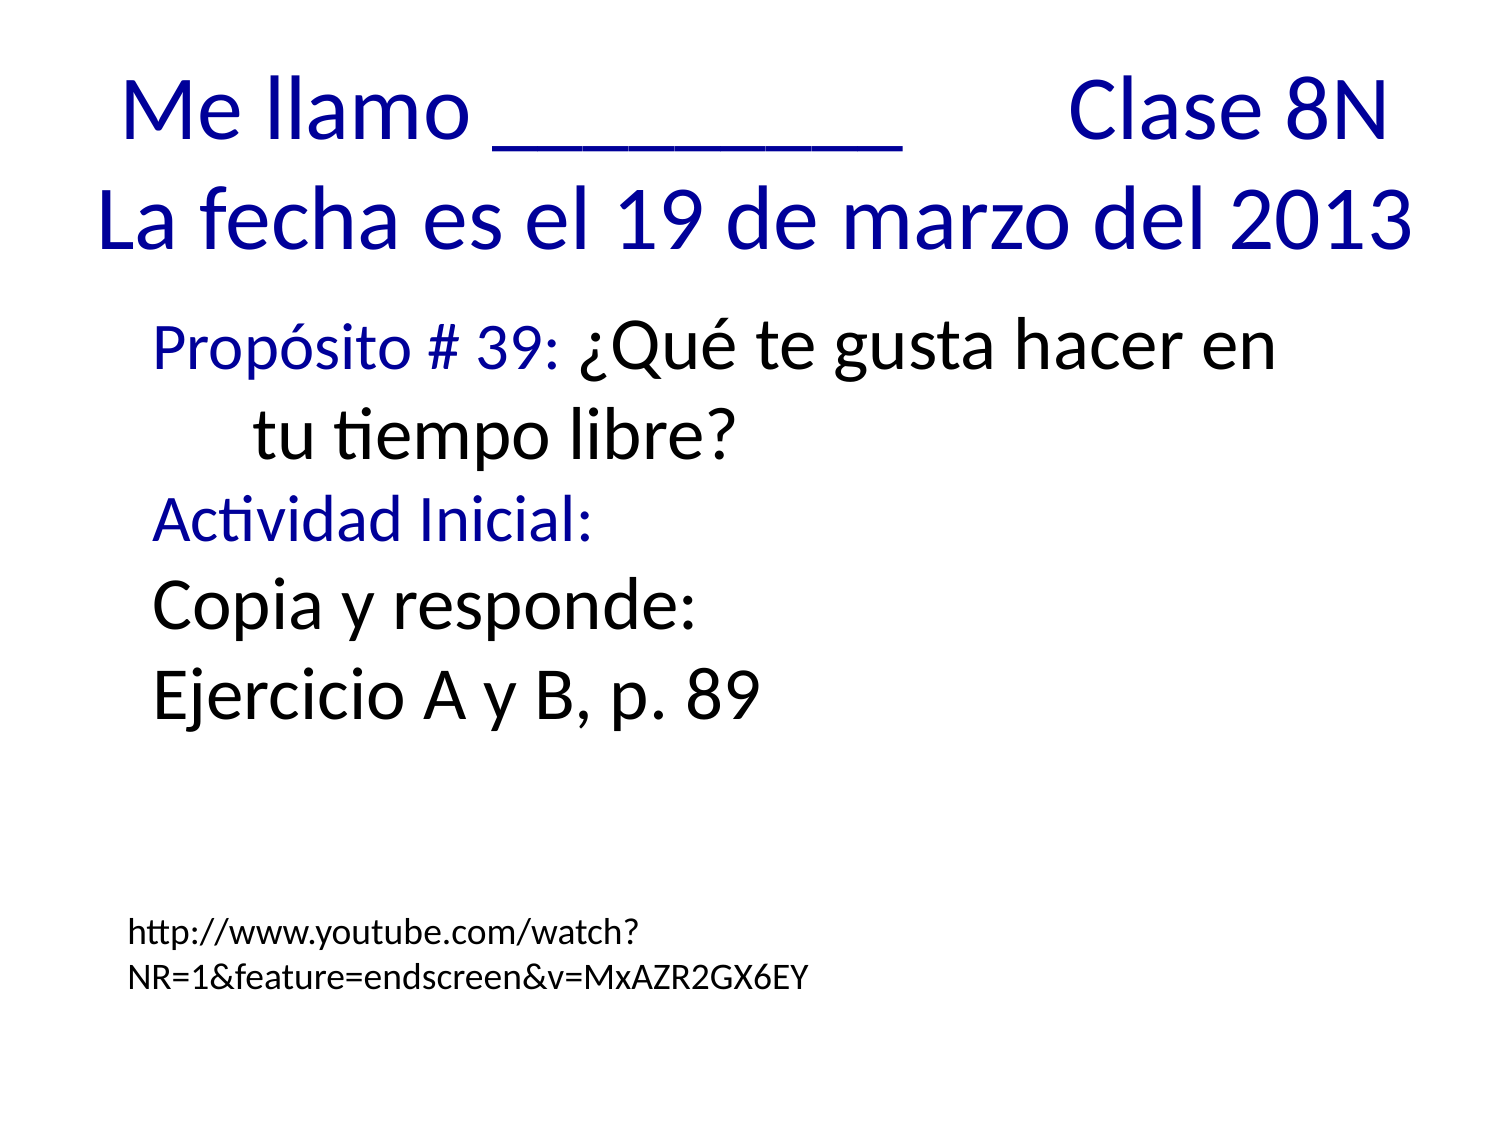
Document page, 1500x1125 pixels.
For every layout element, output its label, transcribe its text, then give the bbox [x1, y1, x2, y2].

text_box Propósito # 39: ¿Qué te gusta hacer en tu tiempo libre? Actividad Inicial: Copia y responde: Ejercicio A y B, p. 89 [137, 287, 1300, 743]
text_box http://www.youtube.com/watch?NR=1&feature=endscreen&v=MxAZR2GX6EY [112, 899, 1213, 1005]
title Me llamo _________ Clase 8N La fecha es el 19 de marzo del 2013 [50, 37, 1463, 279]
